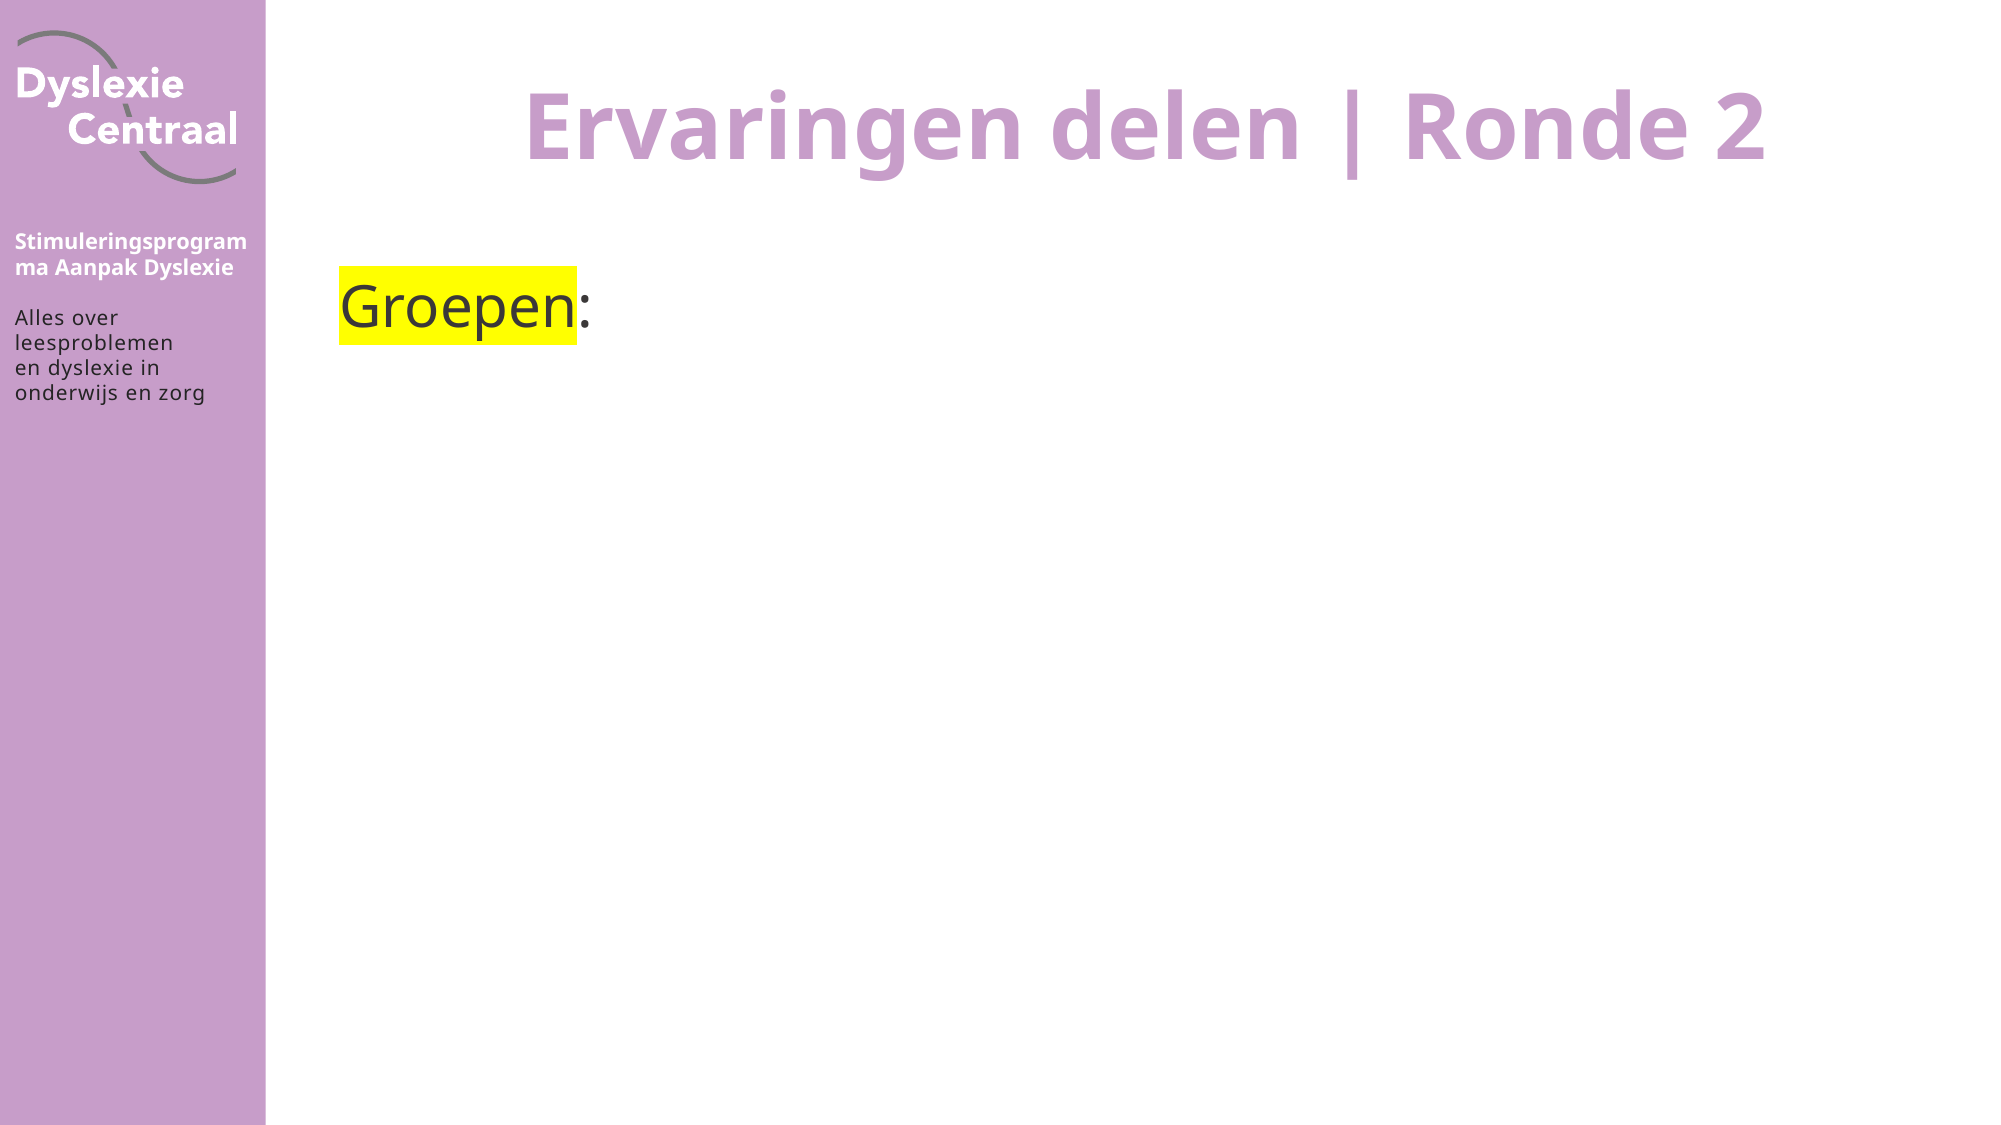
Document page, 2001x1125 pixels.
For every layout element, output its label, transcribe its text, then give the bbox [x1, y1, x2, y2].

title Ervaringen delen | Ronde 2 [324, 39, 1967, 220]
list Groepen: [324, 248, 1967, 1070]
